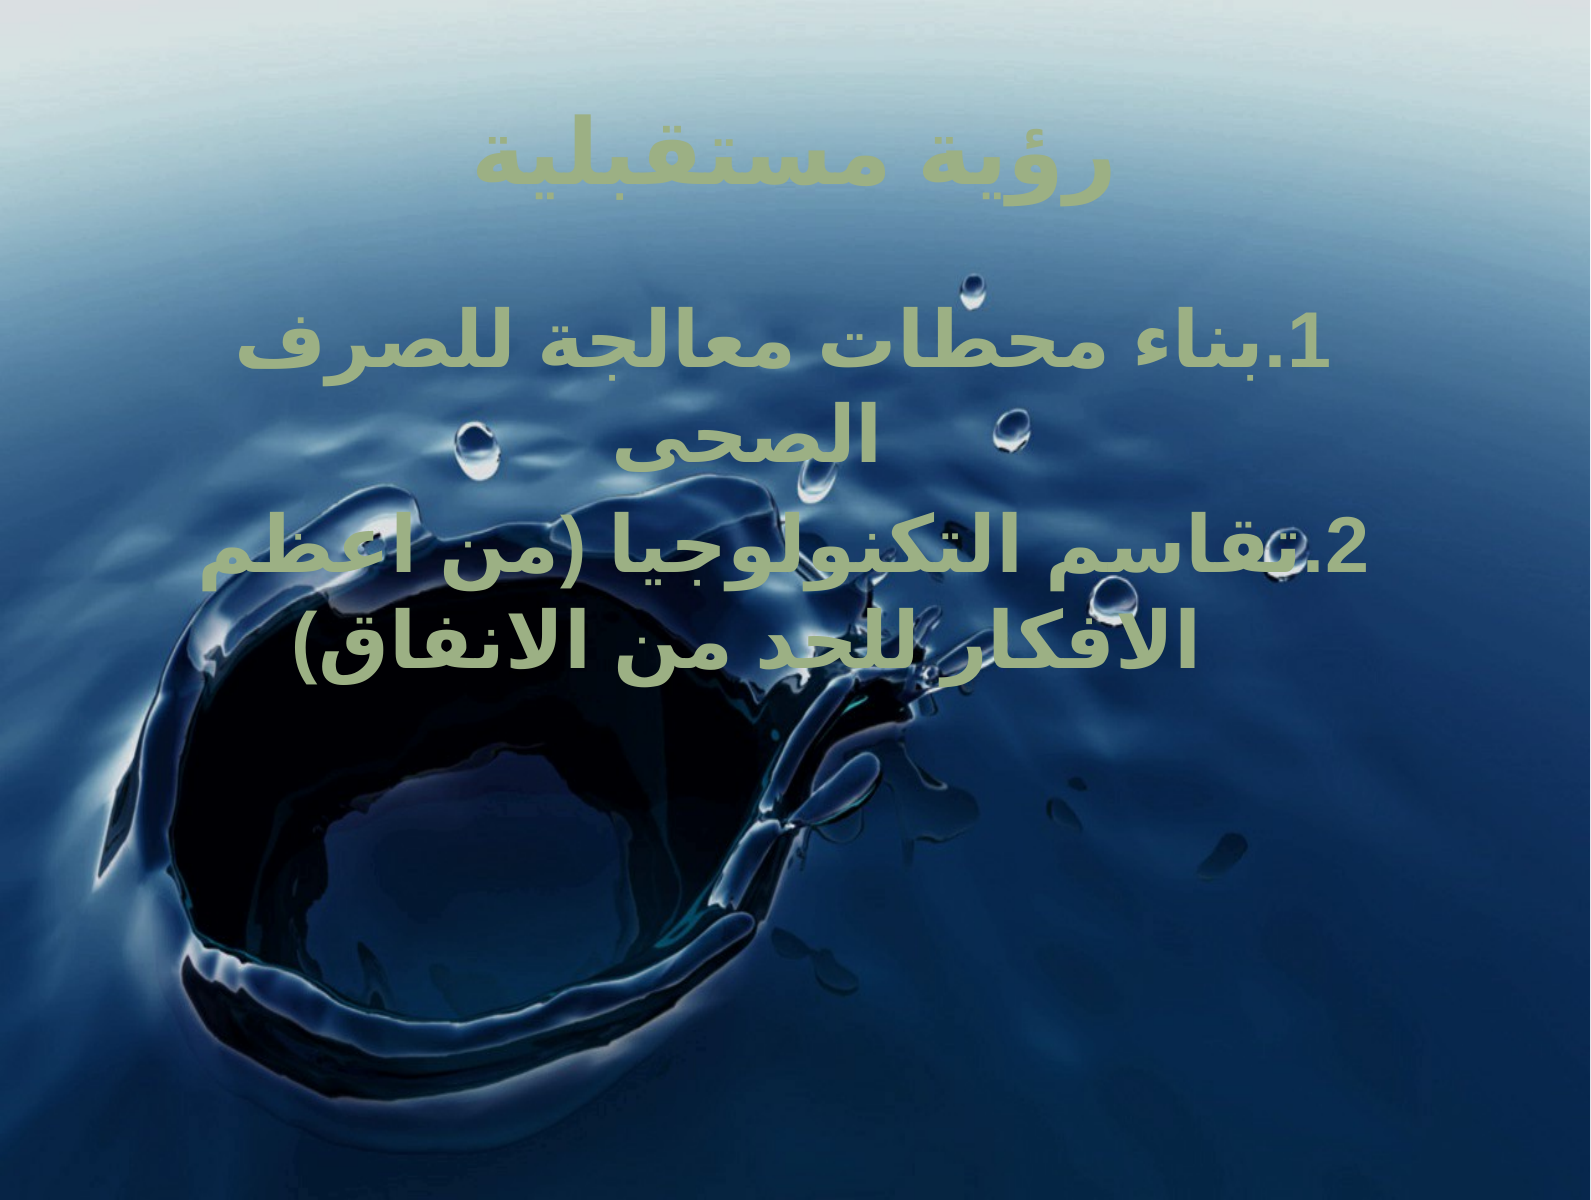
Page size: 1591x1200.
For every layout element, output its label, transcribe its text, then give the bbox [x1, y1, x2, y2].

picture [0, 0, 1591, 1200]
title رؤية مستقبلية [79, 48, 1511, 249]
list 1.بناء محطات معالجة للصرف الصحى 2.تقاسم التكنولوجيا (من اعظم الافكار للحد من الانفاق) [79, 279, 1511, 1104]
